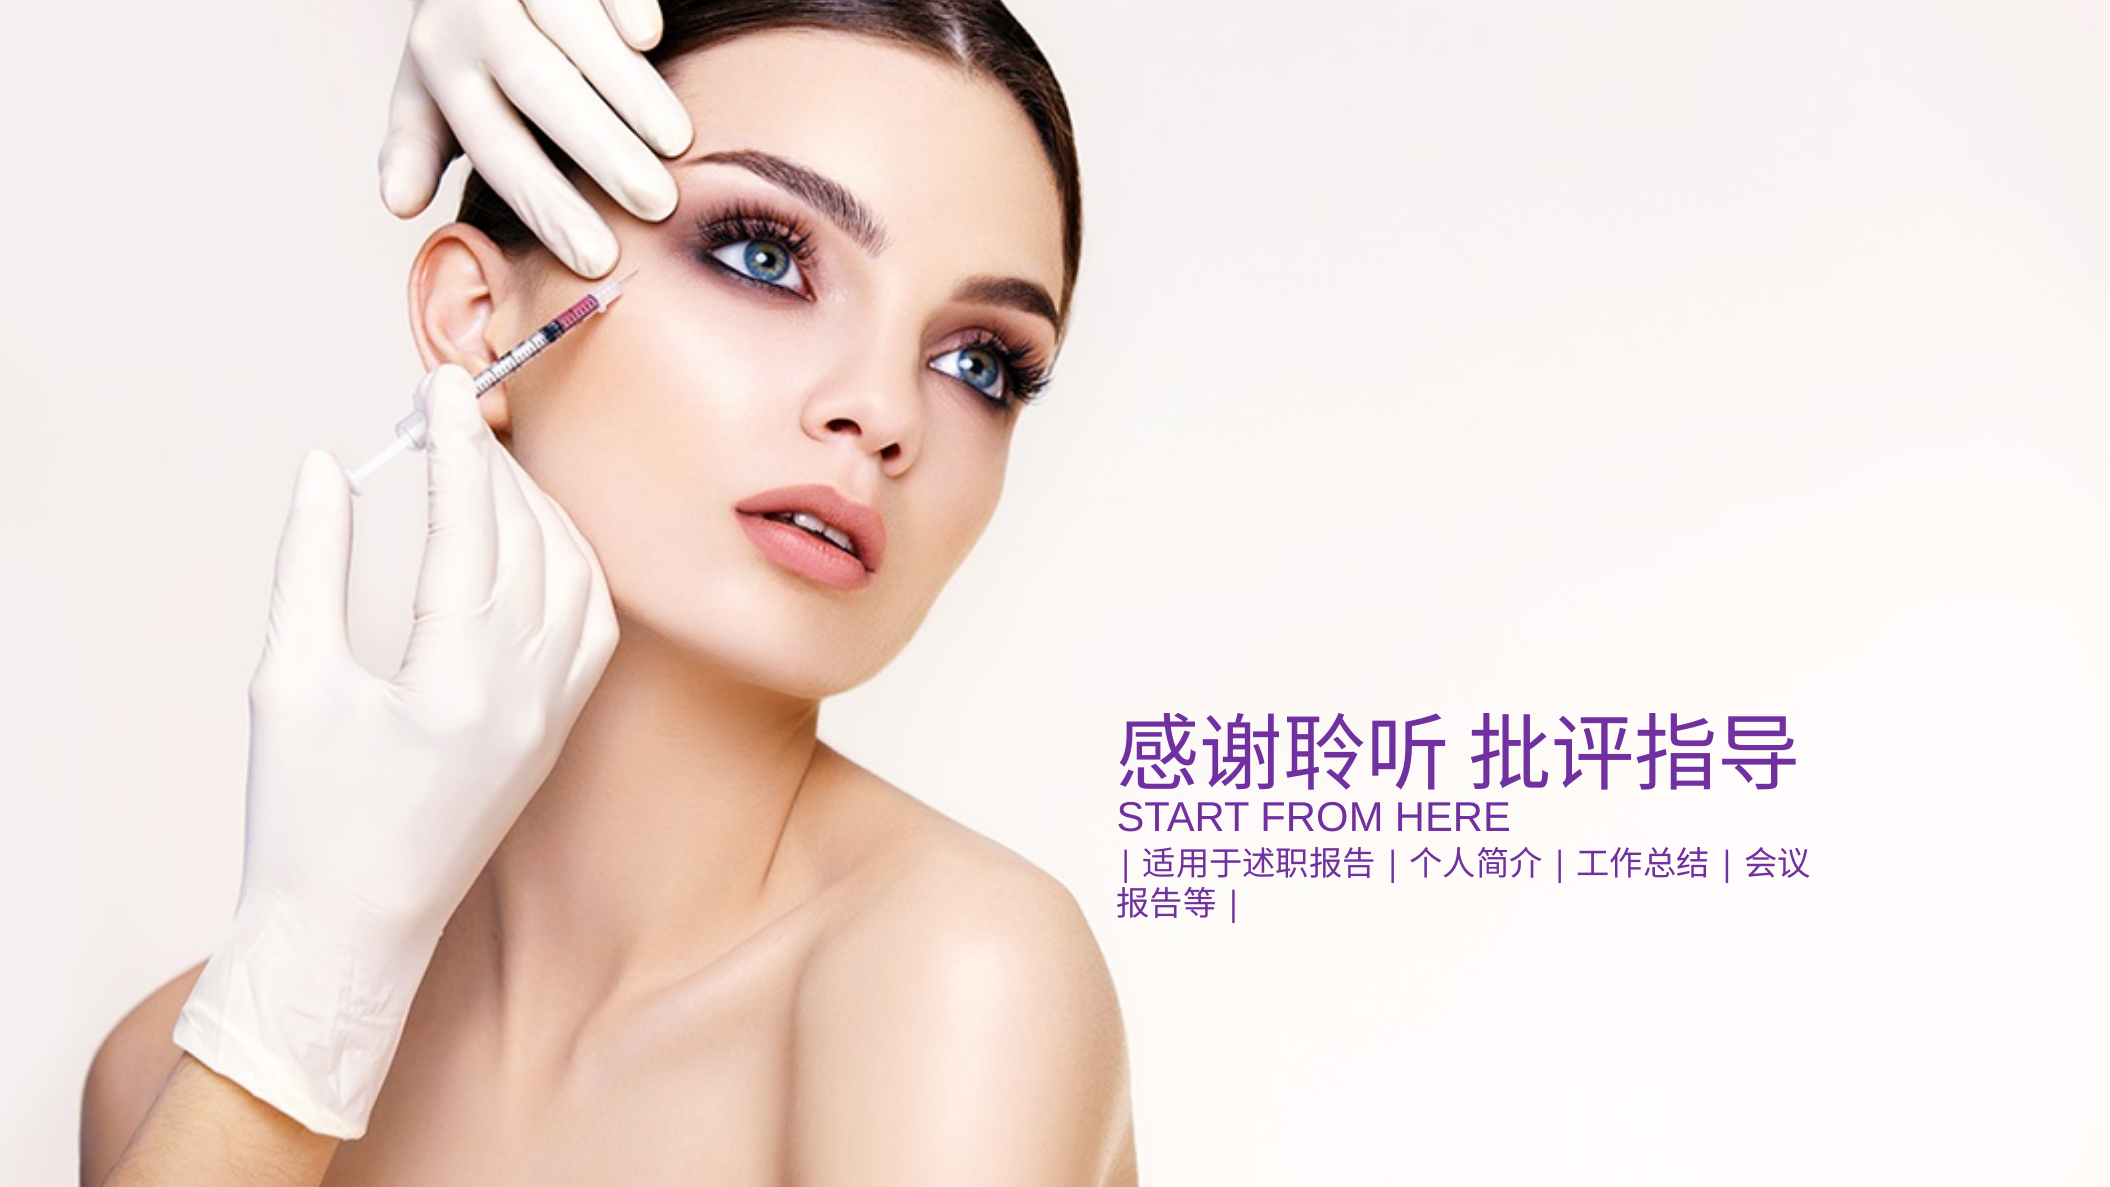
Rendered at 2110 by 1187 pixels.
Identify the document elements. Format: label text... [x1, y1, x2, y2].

text_box [0, 0, 2110, 1187]
text_box START FROM HERE [1101, 808, 1551, 835]
text_box 感谢聆听 批评指导 [1101, 692, 1894, 808]
text_box |适用于述职报告|个人简介|工作总结|会议报告等| [1101, 835, 1852, 930]
